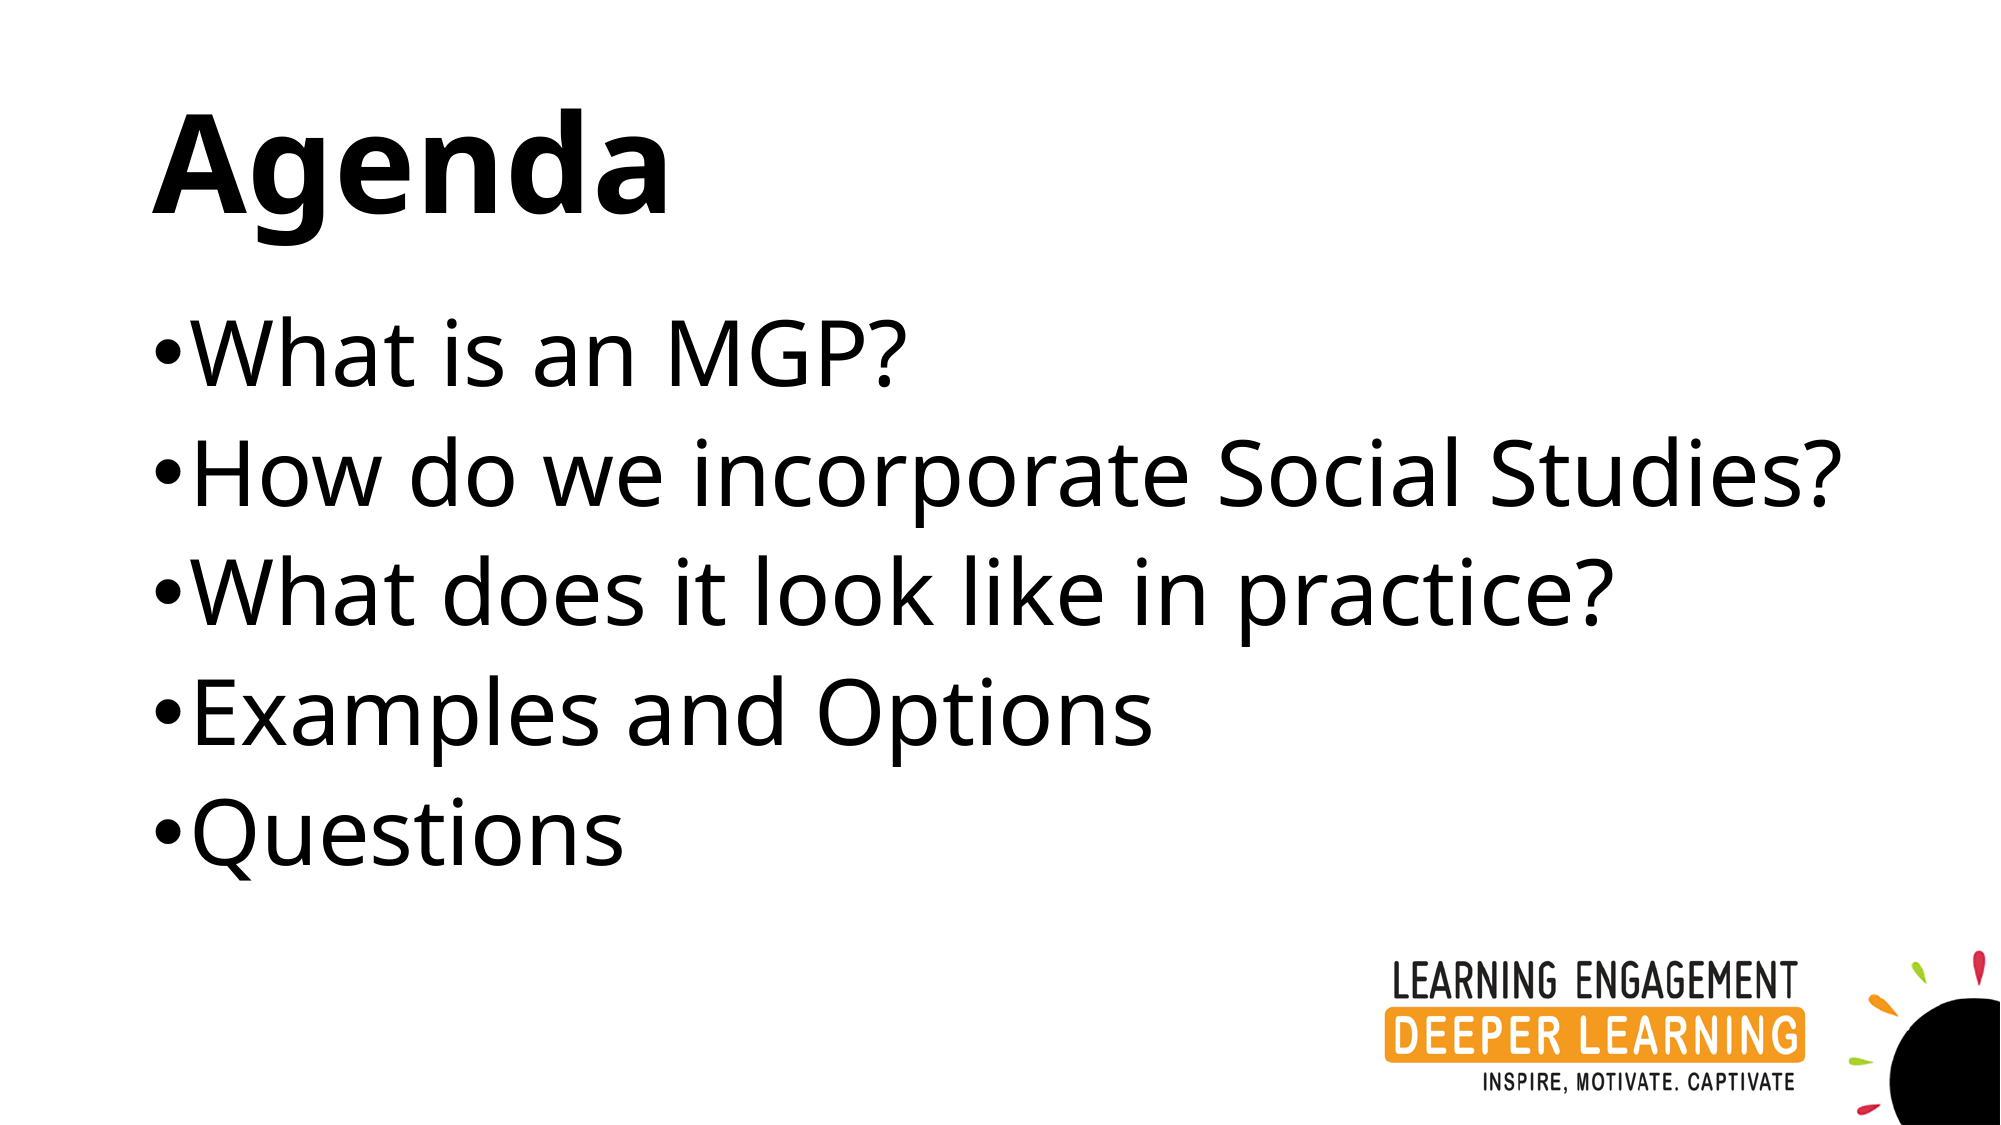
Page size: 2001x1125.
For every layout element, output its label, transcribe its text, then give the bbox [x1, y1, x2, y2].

title Agenda [137, 59, 1863, 278]
picture [1369, 936, 2000, 1125]
list What is an MGP? How do we incorporate Social Studies? What does it look like in practice? Examples and Options Questions [137, 299, 1863, 1014]
